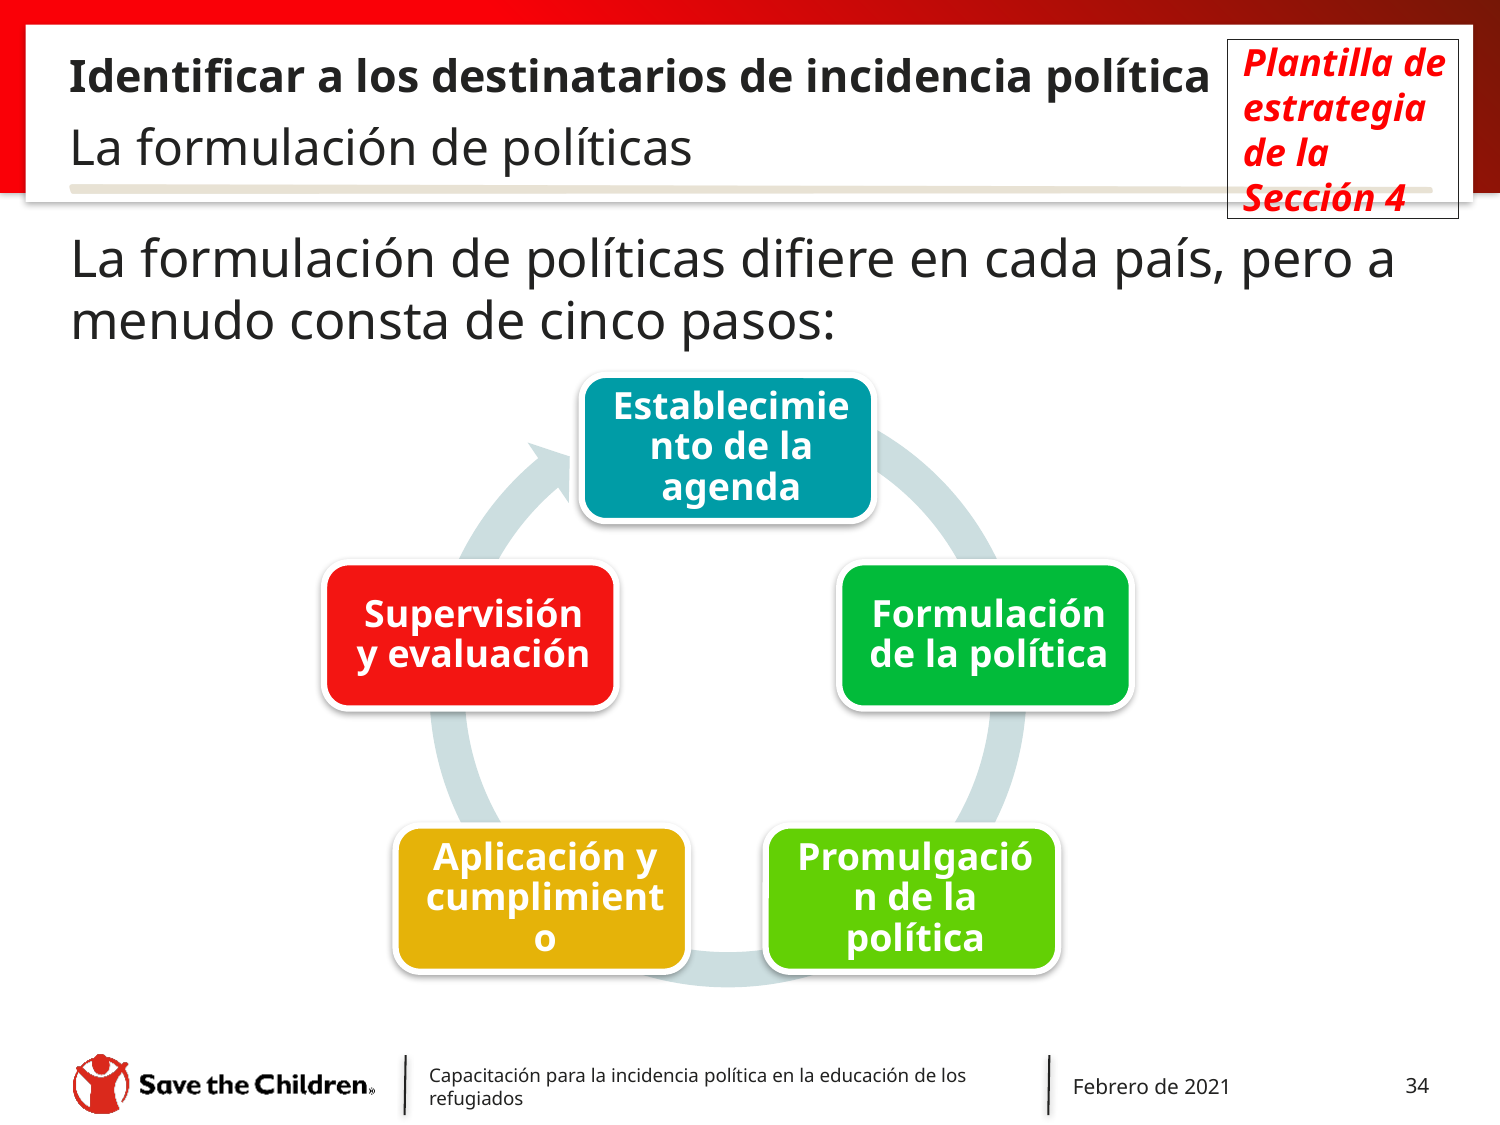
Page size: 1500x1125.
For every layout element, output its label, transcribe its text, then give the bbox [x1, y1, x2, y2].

slide_number Febrero de 2021 [1057, 1056, 1317, 1117]
picture [62, 1043, 386, 1125]
list La formulación de políticas [69, 115, 1227, 176]
text_box Plantilla de estrategia de la Sección 4 [1227, 39, 1459, 219]
title Identificar a los destinatarios de incidencia política [69, 33, 1228, 115]
list La formulación de políticas difiere en cada país, pero a menudo consta de cinco pasos: [70, 225, 1428, 998]
picture [69, 184, 1227, 194]
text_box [227, 374, 1229, 1012]
slide_number 34 [1317, 1056, 1445, 1117]
footer Capacitación para la incidencia política en la educación de los refugiados [414, 1056, 1042, 1117]
